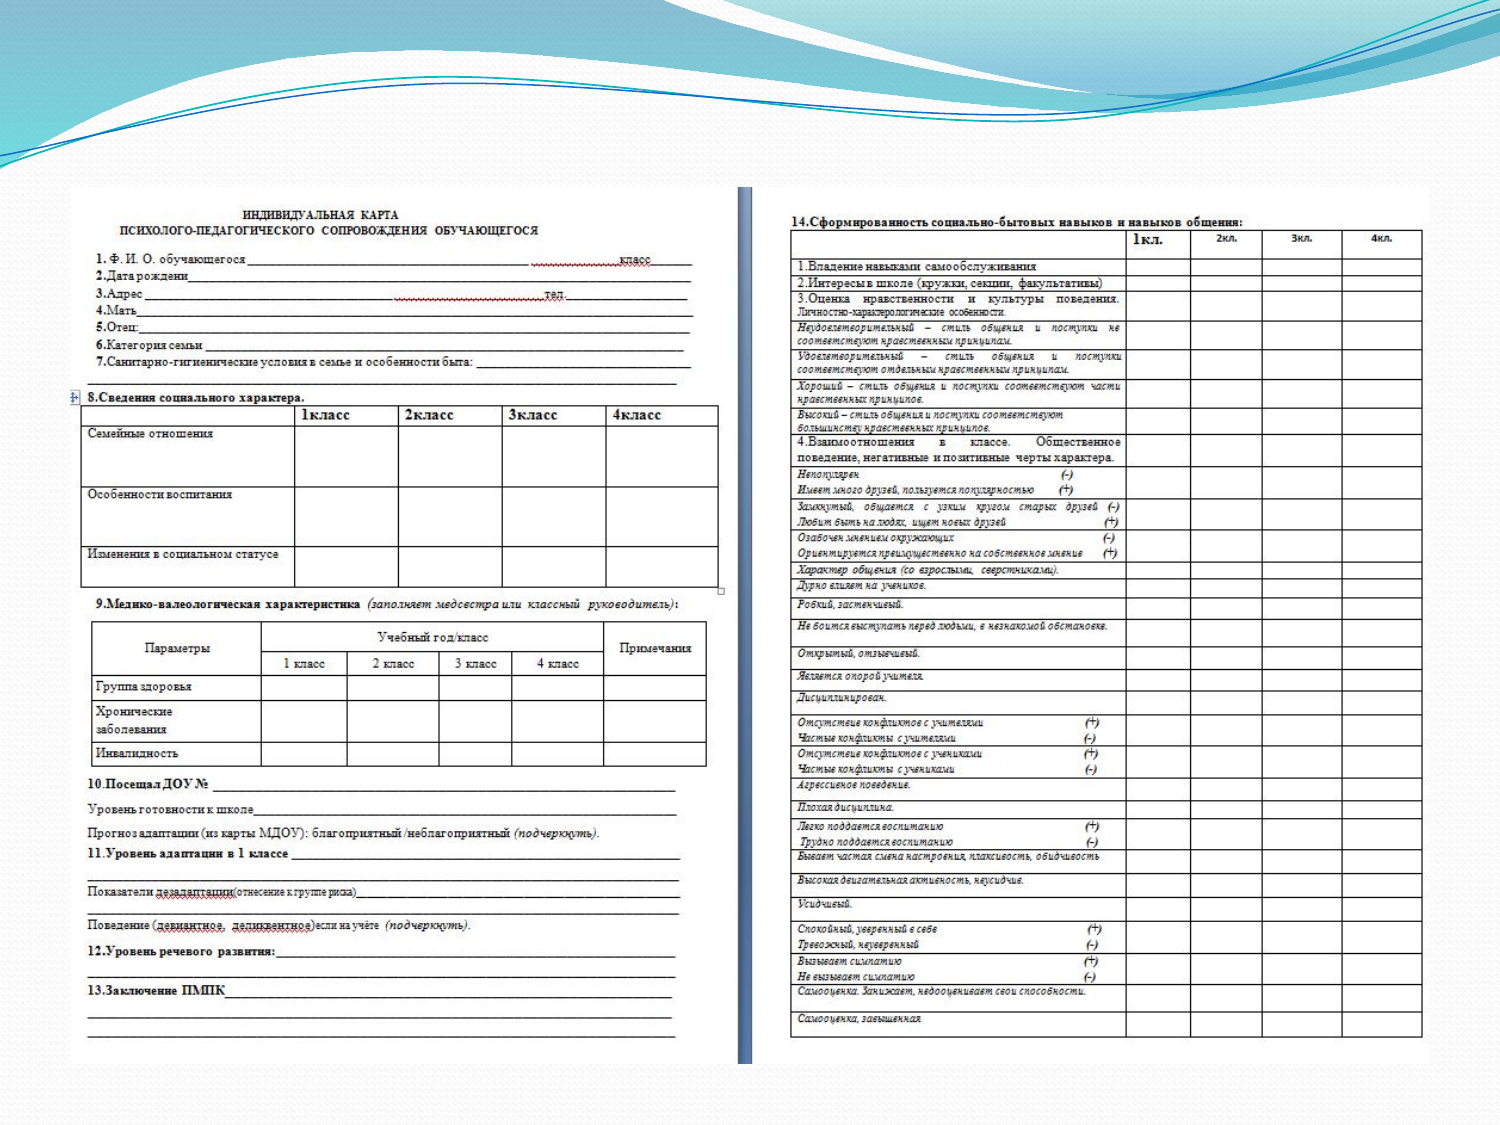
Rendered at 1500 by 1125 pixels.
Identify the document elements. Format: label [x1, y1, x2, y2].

picture [70, 187, 1430, 1064]
